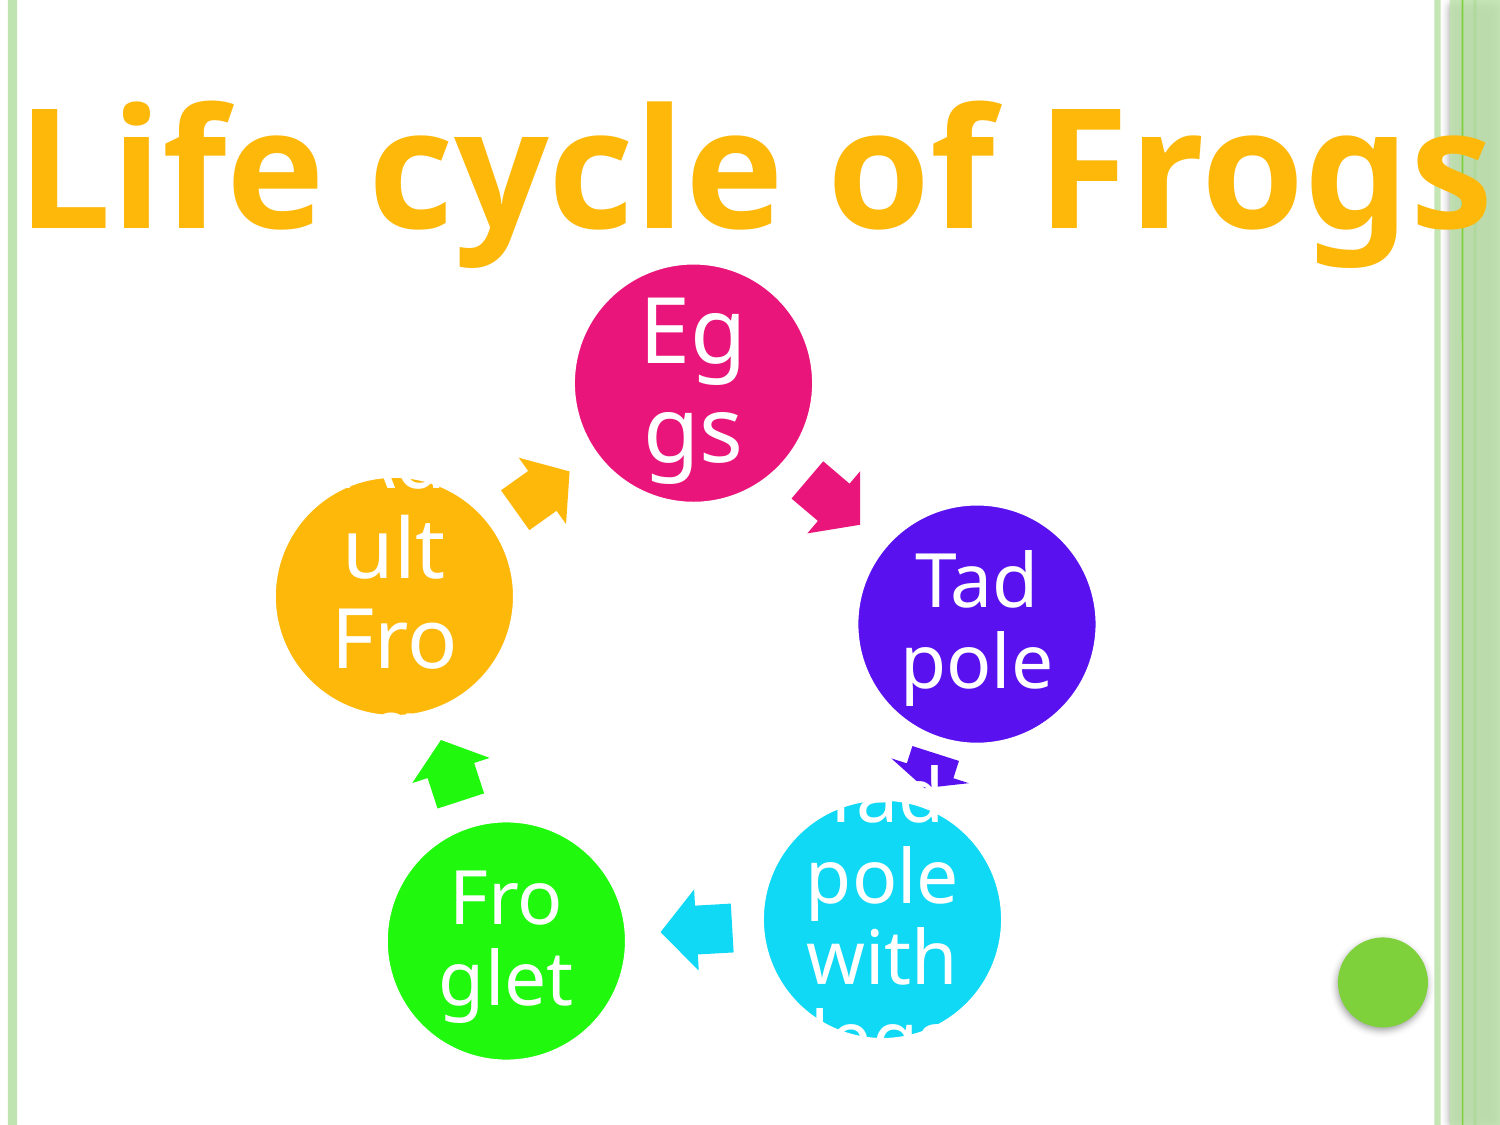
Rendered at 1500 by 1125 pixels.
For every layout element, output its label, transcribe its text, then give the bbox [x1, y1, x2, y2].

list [74, 261, 1301, 1063]
text_box Life cycle of Frogs [2, 54, 1500, 270]
